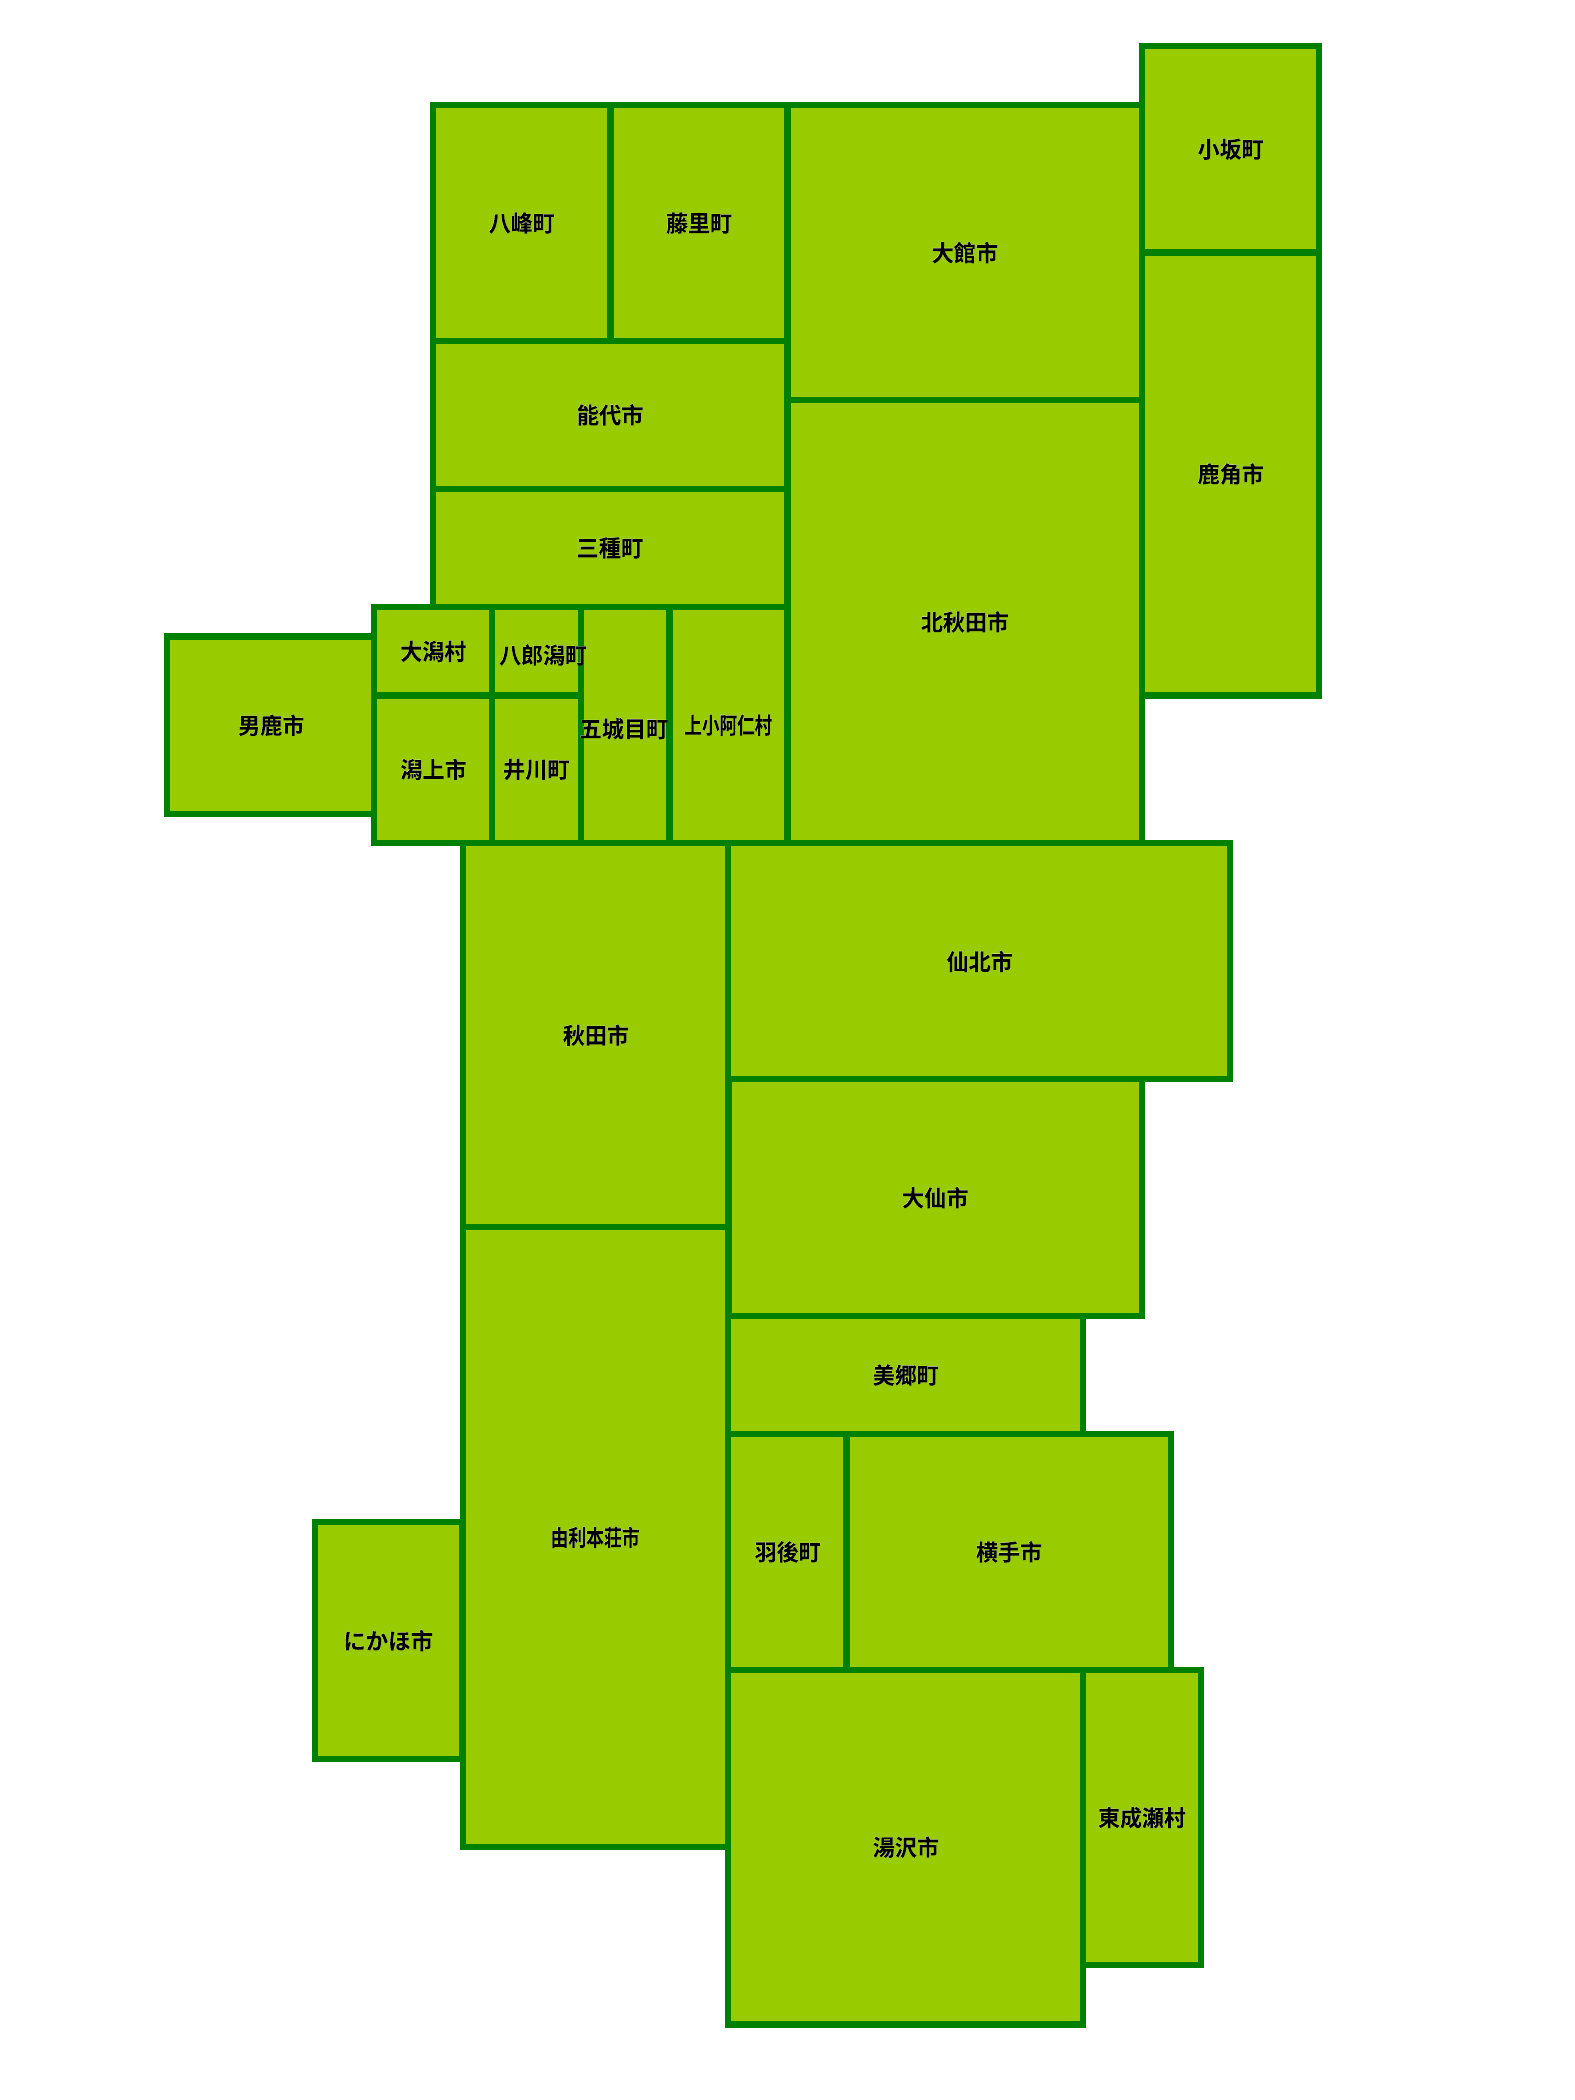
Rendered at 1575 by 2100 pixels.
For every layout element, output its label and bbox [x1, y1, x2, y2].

text_box [400, 758, 467, 781]
text_box [167, 45, 1320, 2025]
text_box [975, 1540, 1042, 1563]
text_box [499, 643, 587, 666]
text_box [666, 211, 732, 235]
text_box [238, 714, 304, 737]
text_box [1098, 1806, 1186, 1829]
text_box [920, 610, 1009, 633]
text_box [872, 1363, 939, 1387]
text_box [551, 1525, 640, 1549]
text_box [562, 1023, 629, 1047]
text_box [577, 536, 643, 559]
text_box [503, 758, 570, 781]
text_box [580, 717, 668, 740]
text_box [400, 640, 467, 663]
text_box [488, 211, 555, 235]
text_box [684, 713, 773, 737]
text_box [872, 1835, 939, 1859]
text_box [1197, 137, 1264, 161]
text_box [946, 950, 1013, 973]
text_box [902, 1186, 968, 1209]
text_box [345, 1629, 433, 1652]
text_box [1197, 462, 1264, 485]
text_box [754, 1540, 821, 1563]
text_box [577, 403, 643, 426]
text_box [931, 241, 998, 264]
